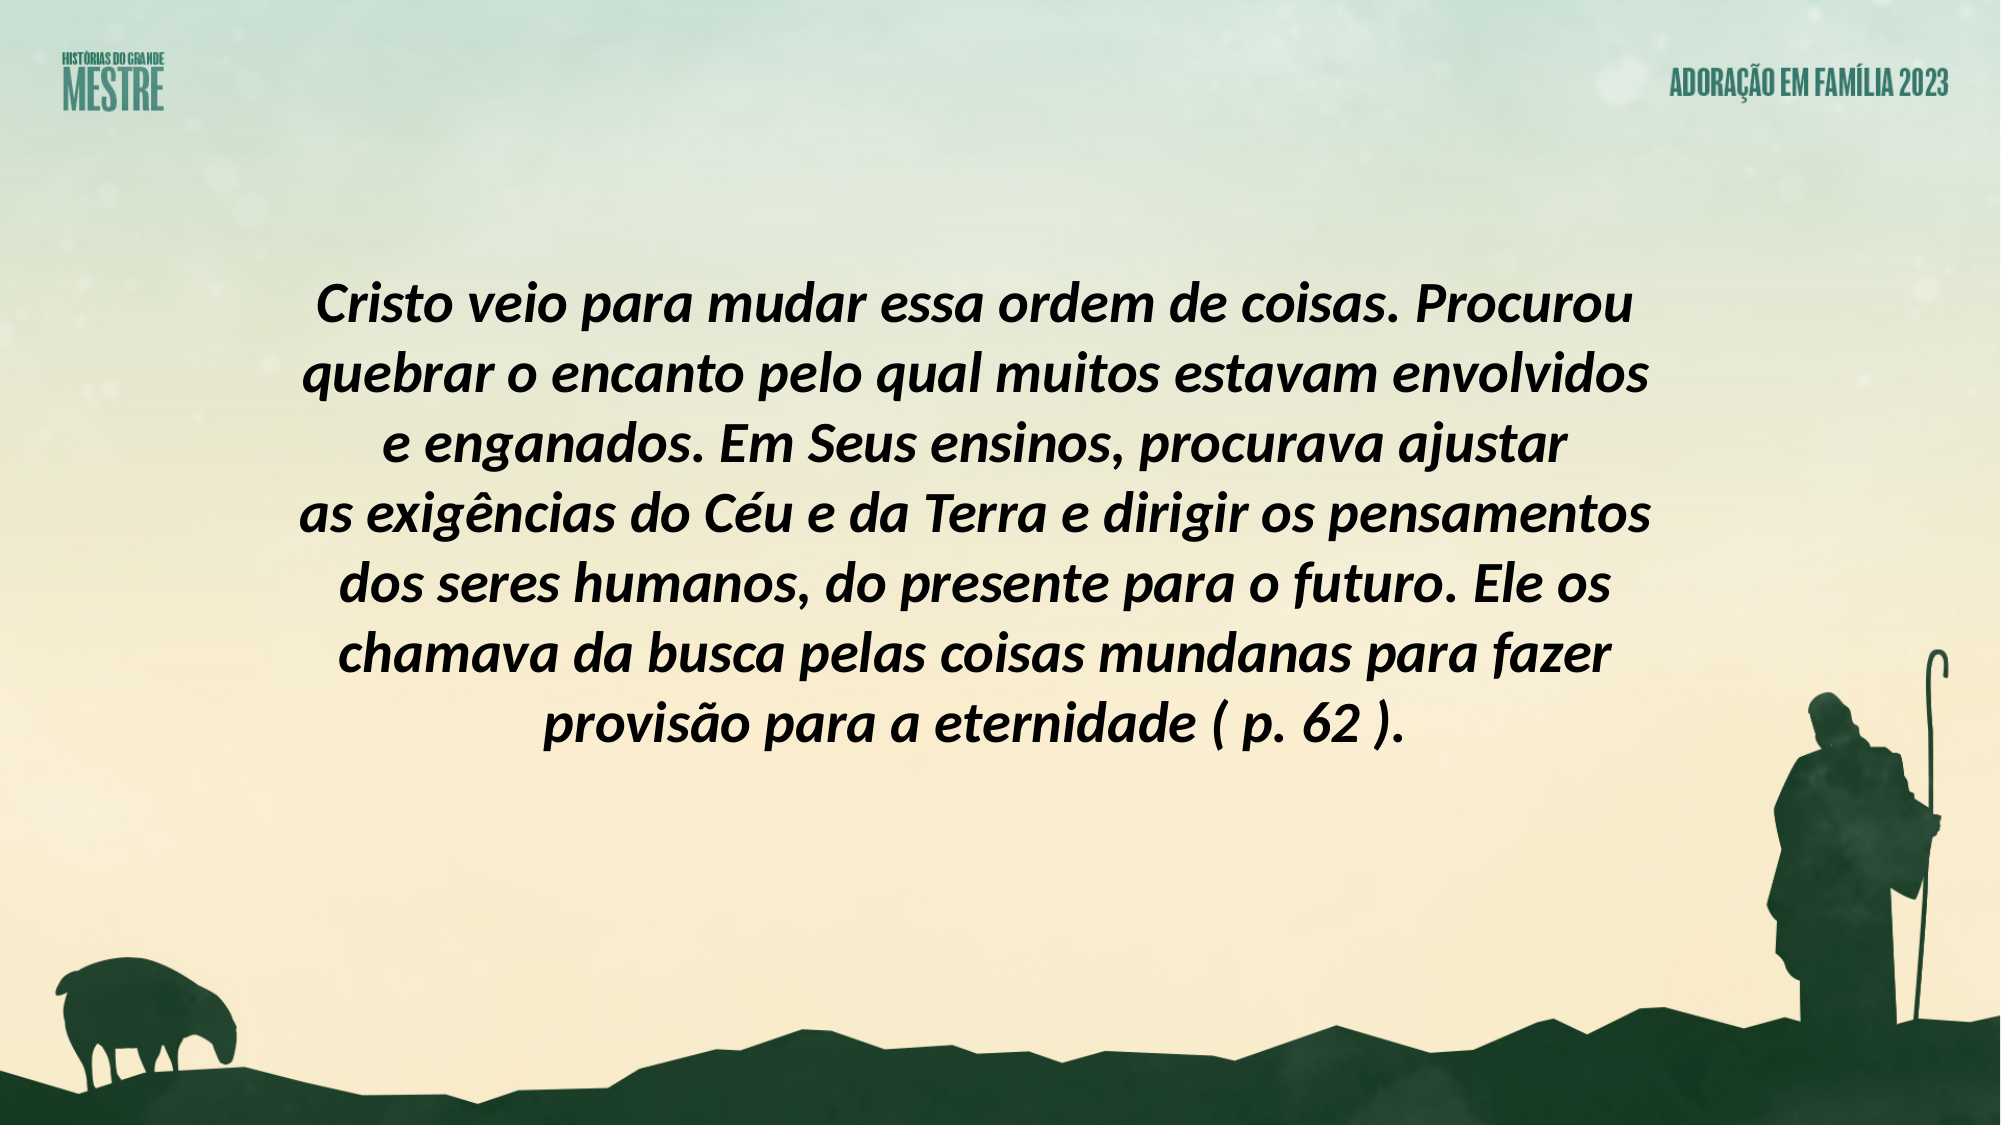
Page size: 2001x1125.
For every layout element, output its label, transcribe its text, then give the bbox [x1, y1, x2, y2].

picture [0, 0, 2001, 1125]
text_box Cristo veio para mudar essa ordem de coisas. Procurou quebrar o encanto pelo qual muitos estavam envolvidos e enganados. Em Seus ensinos, procurava ajustar as exigências do Céu e da Terra e dirigir os pensamentos dos seres humanos, do presente para o futuro. Ele os chamava da busca pelas coisas mundanas para fazer provisão para a eternidade ( p. 62 ). [282, 256, 1669, 762]
